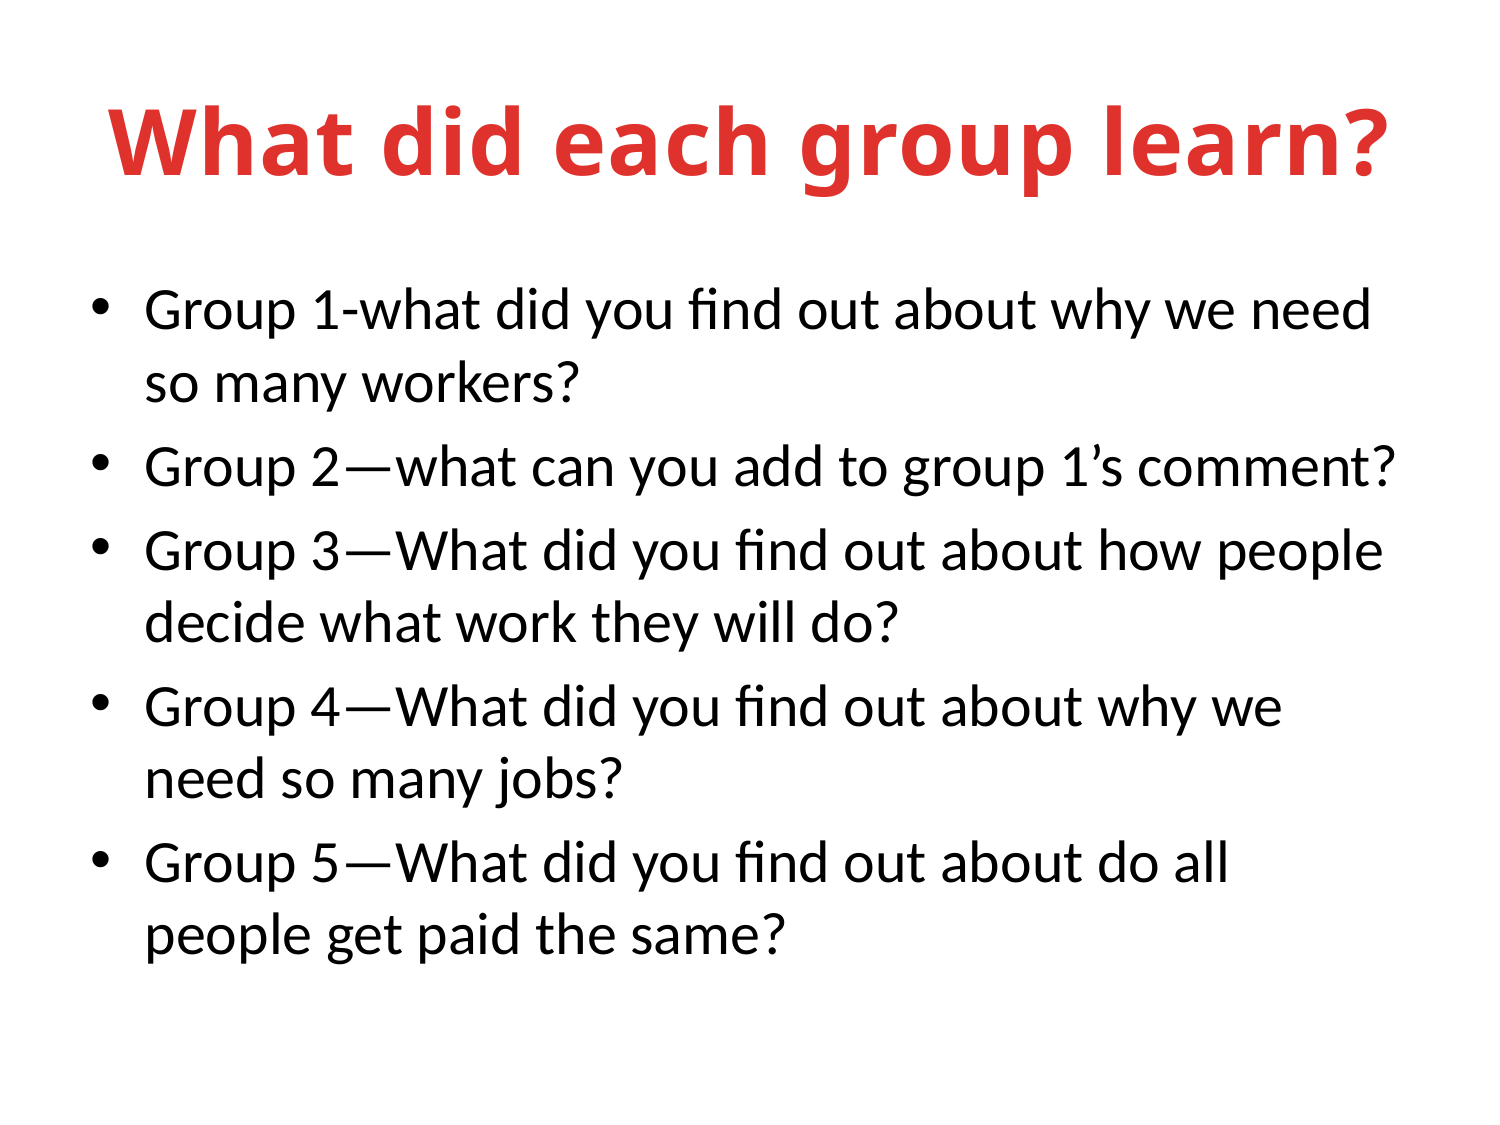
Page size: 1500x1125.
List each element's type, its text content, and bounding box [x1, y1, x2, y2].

title What did each group learn? [75, 45, 1425, 233]
list Group 1-what did you find out about why we need so many workers? Group 2—what can you add to group 1’s comment? Group 3—What did you find out about how people decide what work they will do? Group 4—What did you find out about why we need so many jobs? Group 5—What did you find out about do all people get paid the same? [75, 262, 1425, 1005]
